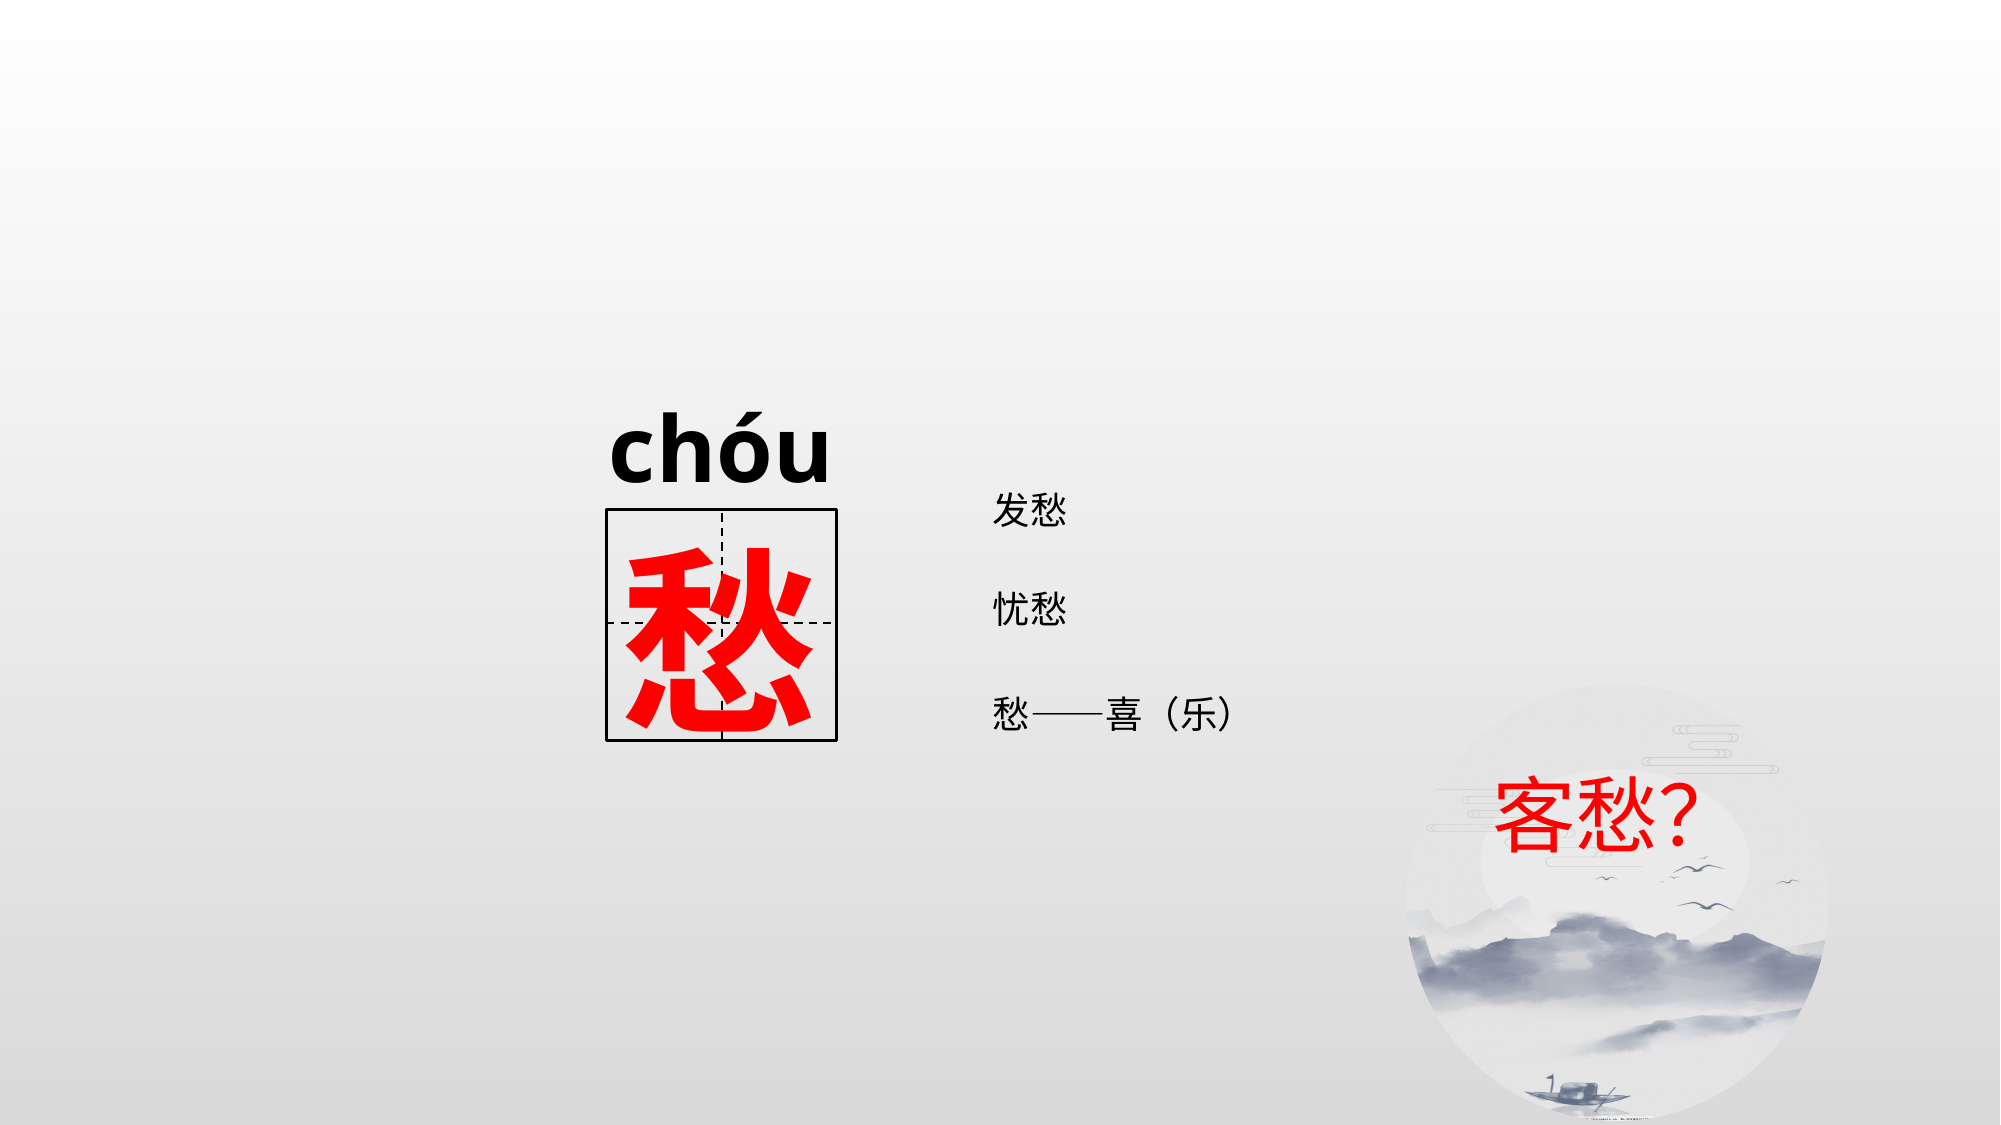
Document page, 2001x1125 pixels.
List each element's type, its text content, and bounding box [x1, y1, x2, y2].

text_box chóu [594, 383, 849, 509]
text_box 愁 [605, 509, 704, 765]
text_box 忧愁 [978, 578, 1083, 639]
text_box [606, 509, 837, 745]
picture [1406, 683, 1829, 1121]
text_box 愁——喜（乐） [978, 683, 1271, 744]
text_box 发愁 [978, 479, 1083, 540]
